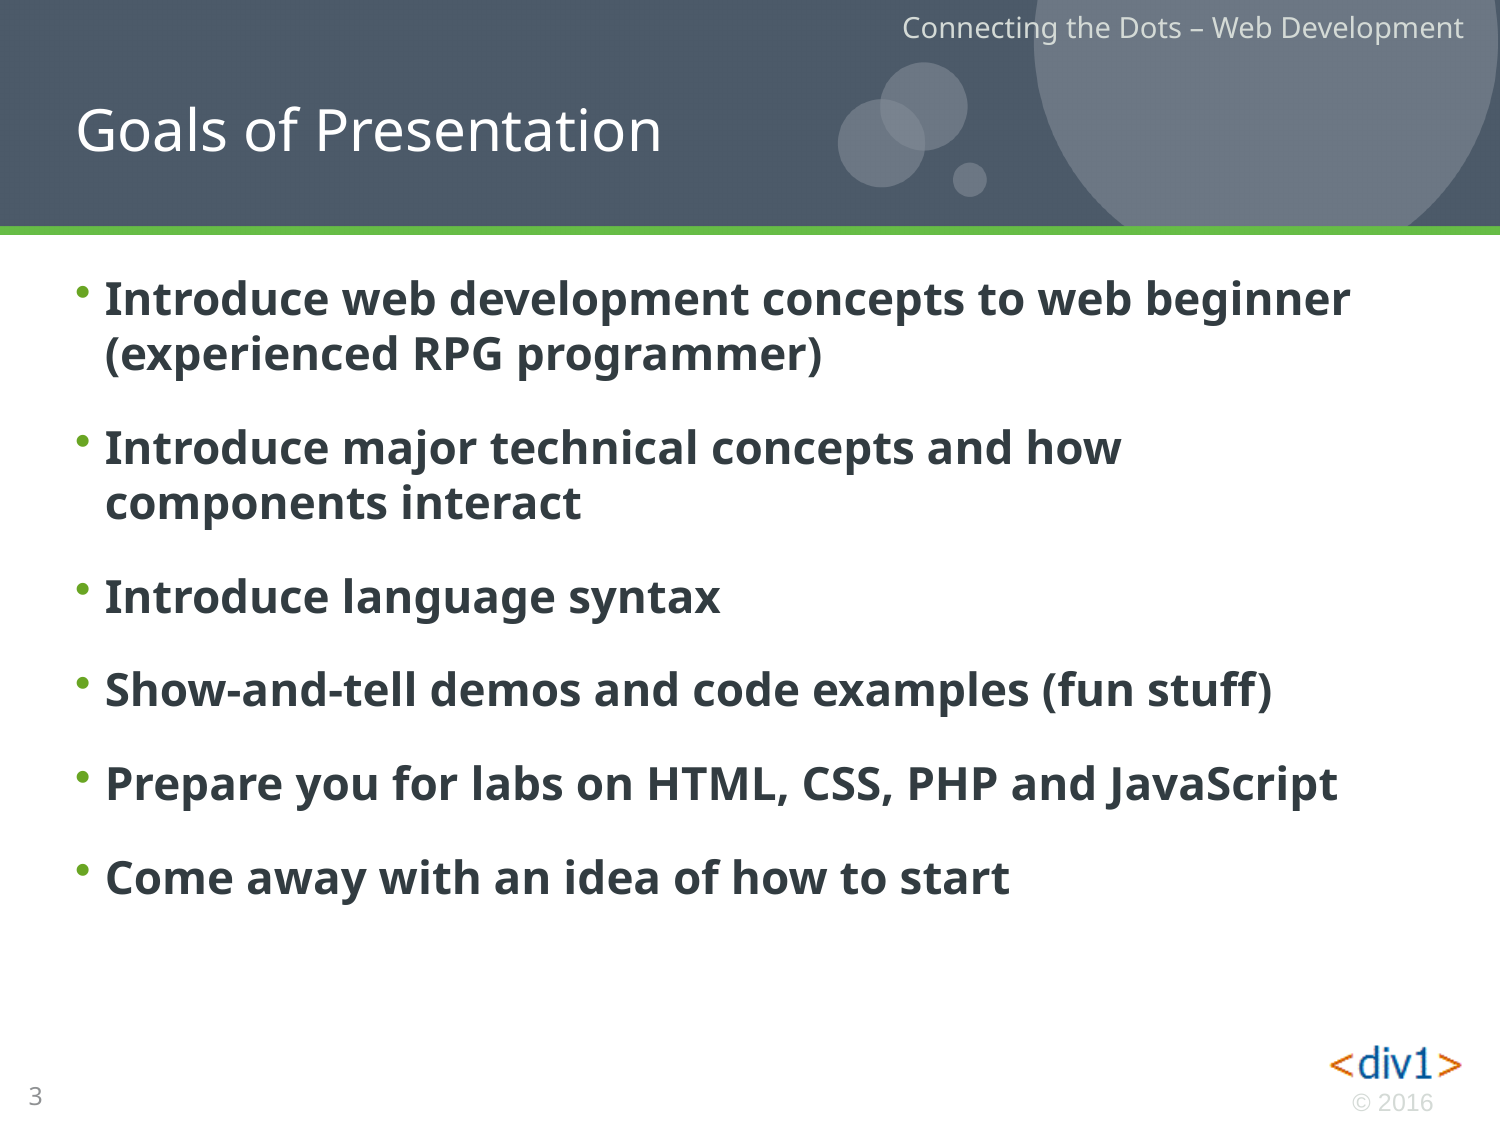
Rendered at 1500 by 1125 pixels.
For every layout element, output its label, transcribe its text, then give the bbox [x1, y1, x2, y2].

picture [0, 0, 1500, 235]
title Goals of Presentation [74, 49, 1426, 171]
picture [1325, 1030, 1468, 1098]
list Introduce web development concepts to web beginner (experienced RPG programmer) Introduce major technical concepts and how components interact Introduce language syntax Show-and-tell demos and code examples (fun stuff) Prepare you for labs on HTML, CSS, PHP and JavaScript Come away with an idea of how to start [74, 262, 1426, 938]
